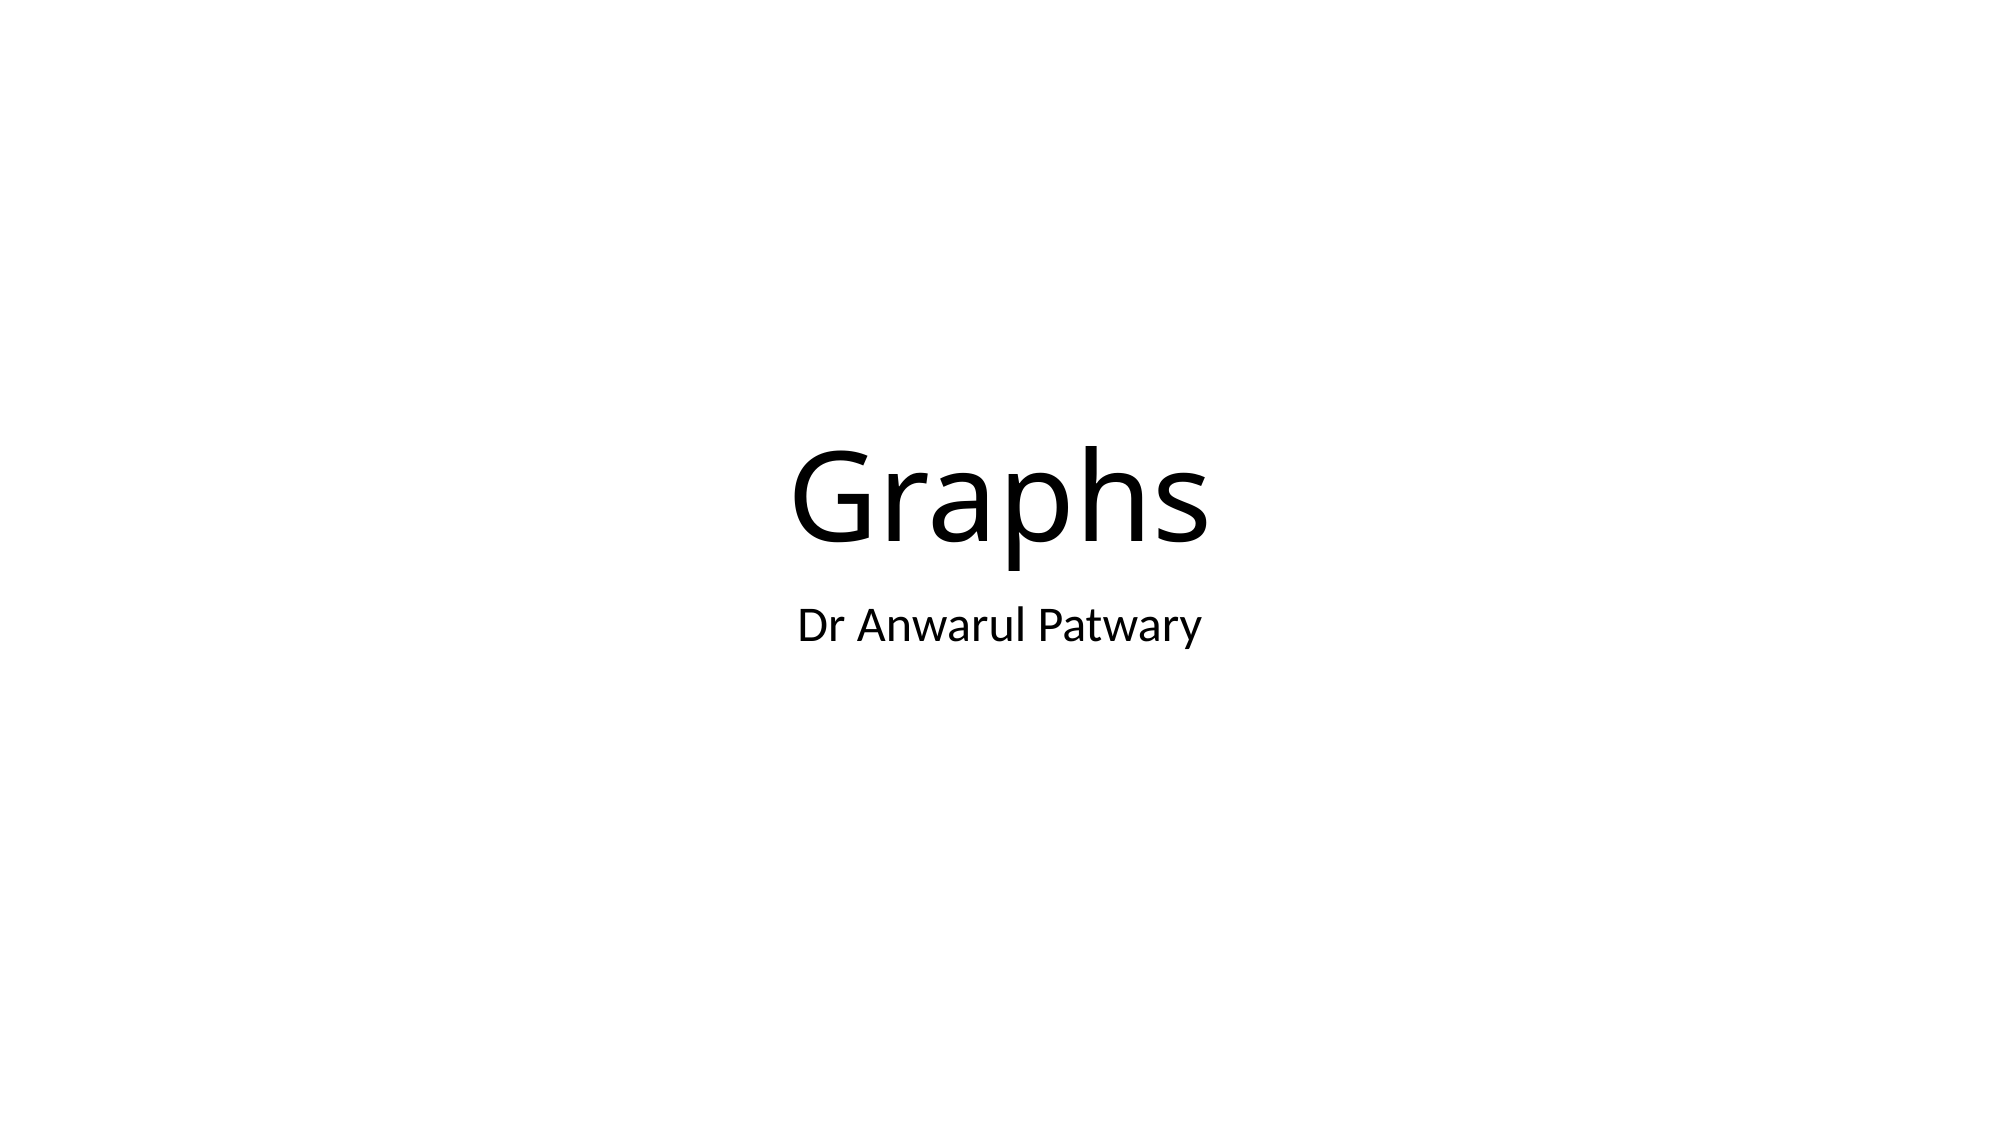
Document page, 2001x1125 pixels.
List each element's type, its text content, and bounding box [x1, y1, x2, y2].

subtitle Dr Anwarul Patwary [249, 590, 1750, 863]
title Graphs [249, 184, 1750, 576]
